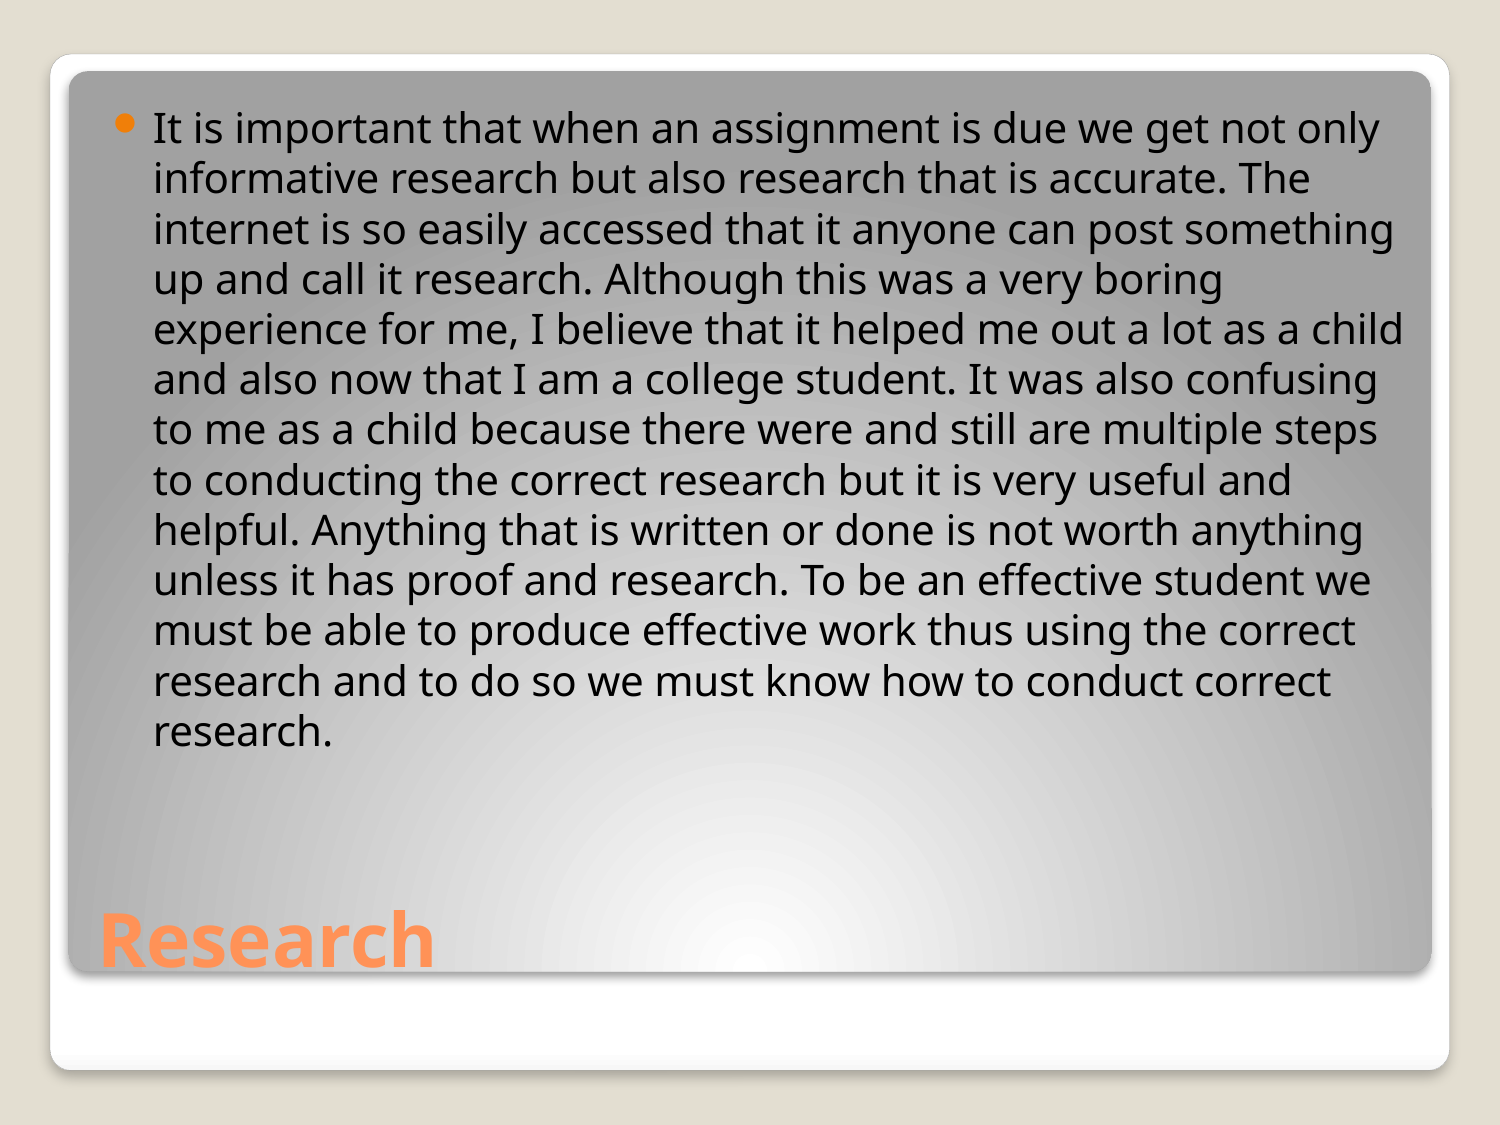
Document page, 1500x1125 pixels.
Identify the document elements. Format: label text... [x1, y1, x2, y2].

title Research [82, 817, 1425, 990]
list It is important that when an assignment is due we get not only informative research but also research that is accurate. The internet is so easily accessed that it anyone can post something up and call it research. Although this was a very boring experience for me, I believe that it helped me out a lot as a child and also now that I am a college student. It was also confusing to me as a child because there were and still are multiple steps to conducting the correct research but it is very useful and helpful. Anything that is written or done is not worth anything unless it has proof and research. To be an effective student we must be able to produce effective work thus using the correct research and to do so we must know how to conduct correct research. [82, 86, 1425, 774]
